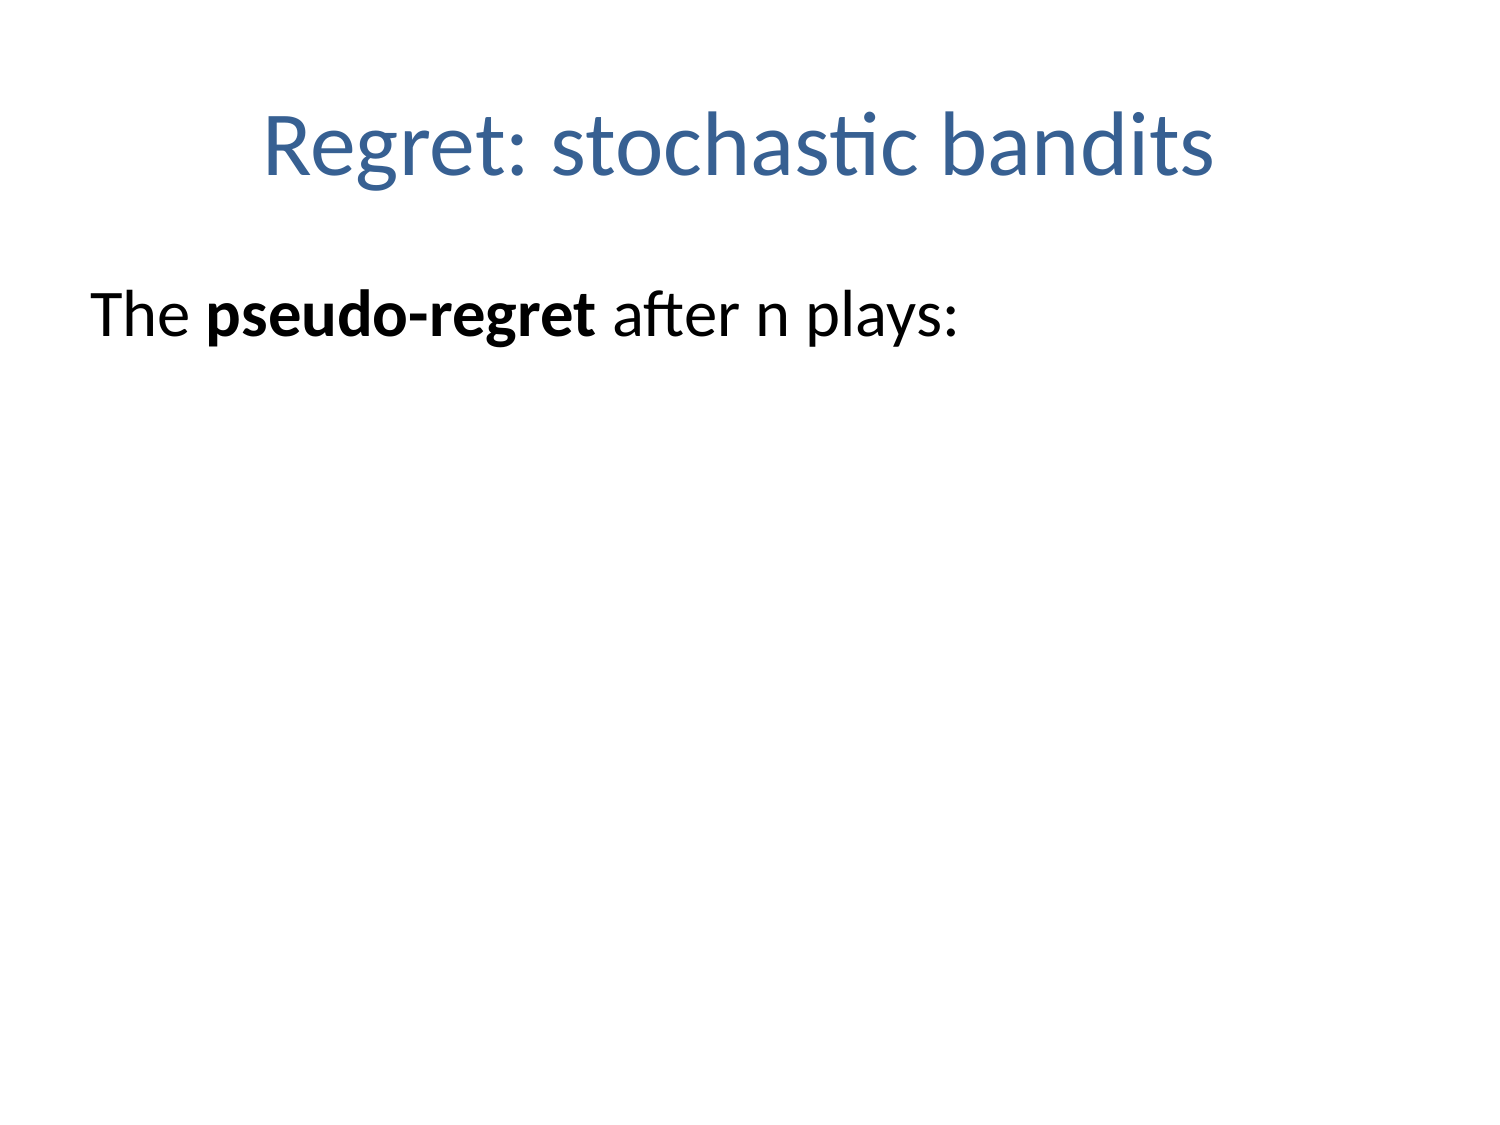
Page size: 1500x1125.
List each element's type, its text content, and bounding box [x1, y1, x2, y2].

title Regret: stochastic bandits [75, 45, 1425, 233]
